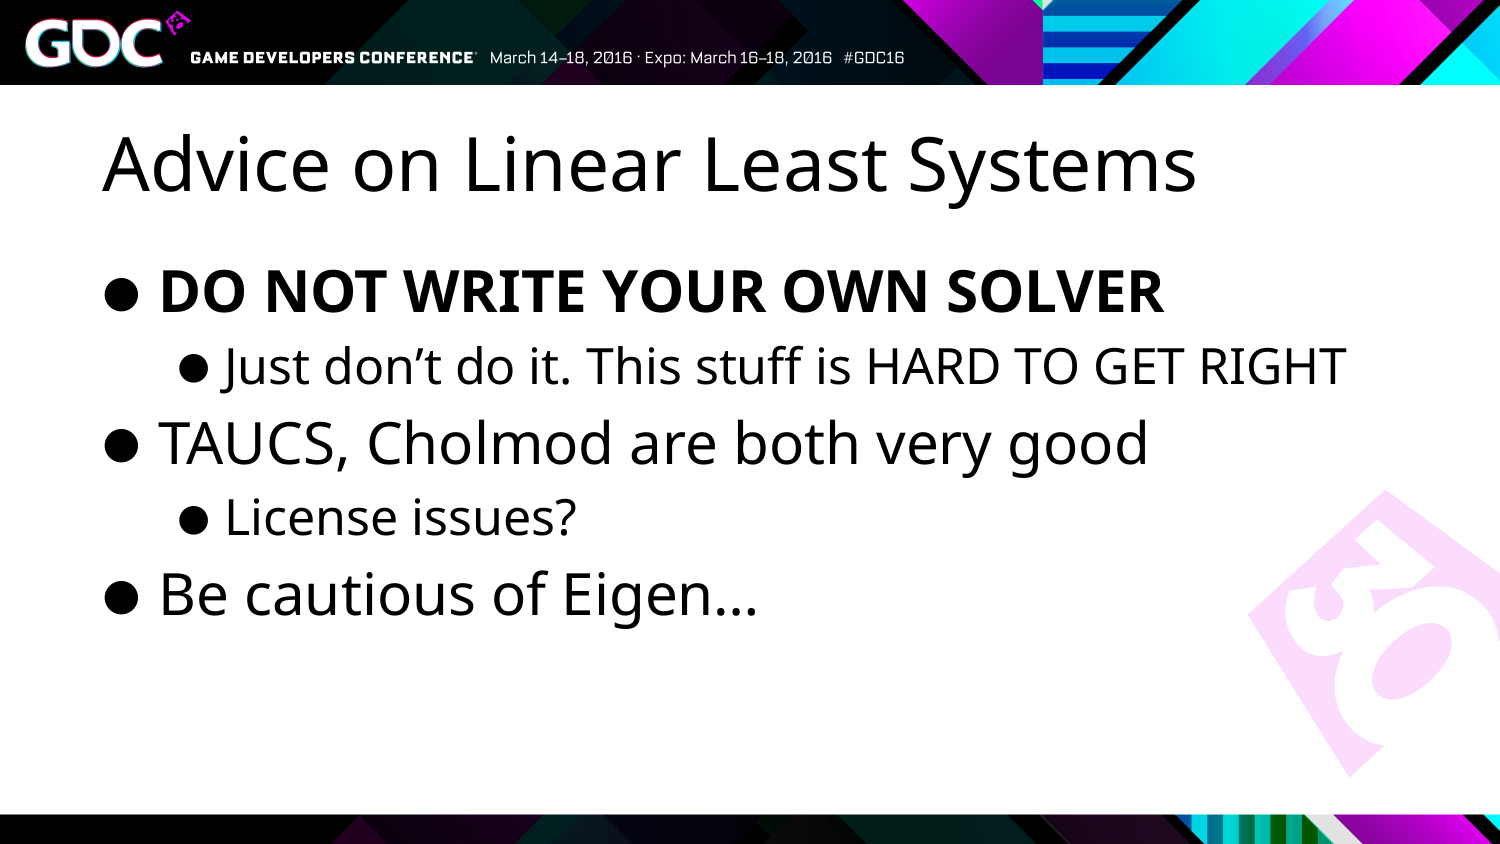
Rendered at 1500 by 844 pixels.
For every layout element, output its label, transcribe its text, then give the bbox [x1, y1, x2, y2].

title Advice on Linear Least Systems [87, 109, 1413, 238]
picture [0, 0, 1500, 844]
list DO NOT WRITE YOUR OWN SOLVER Just don’t do it. This stuff is HARD TO GET RIGHT TAUCS, Cholmod are both very good License issues? Be cautious of Eigen… [87, 246, 1413, 697]
